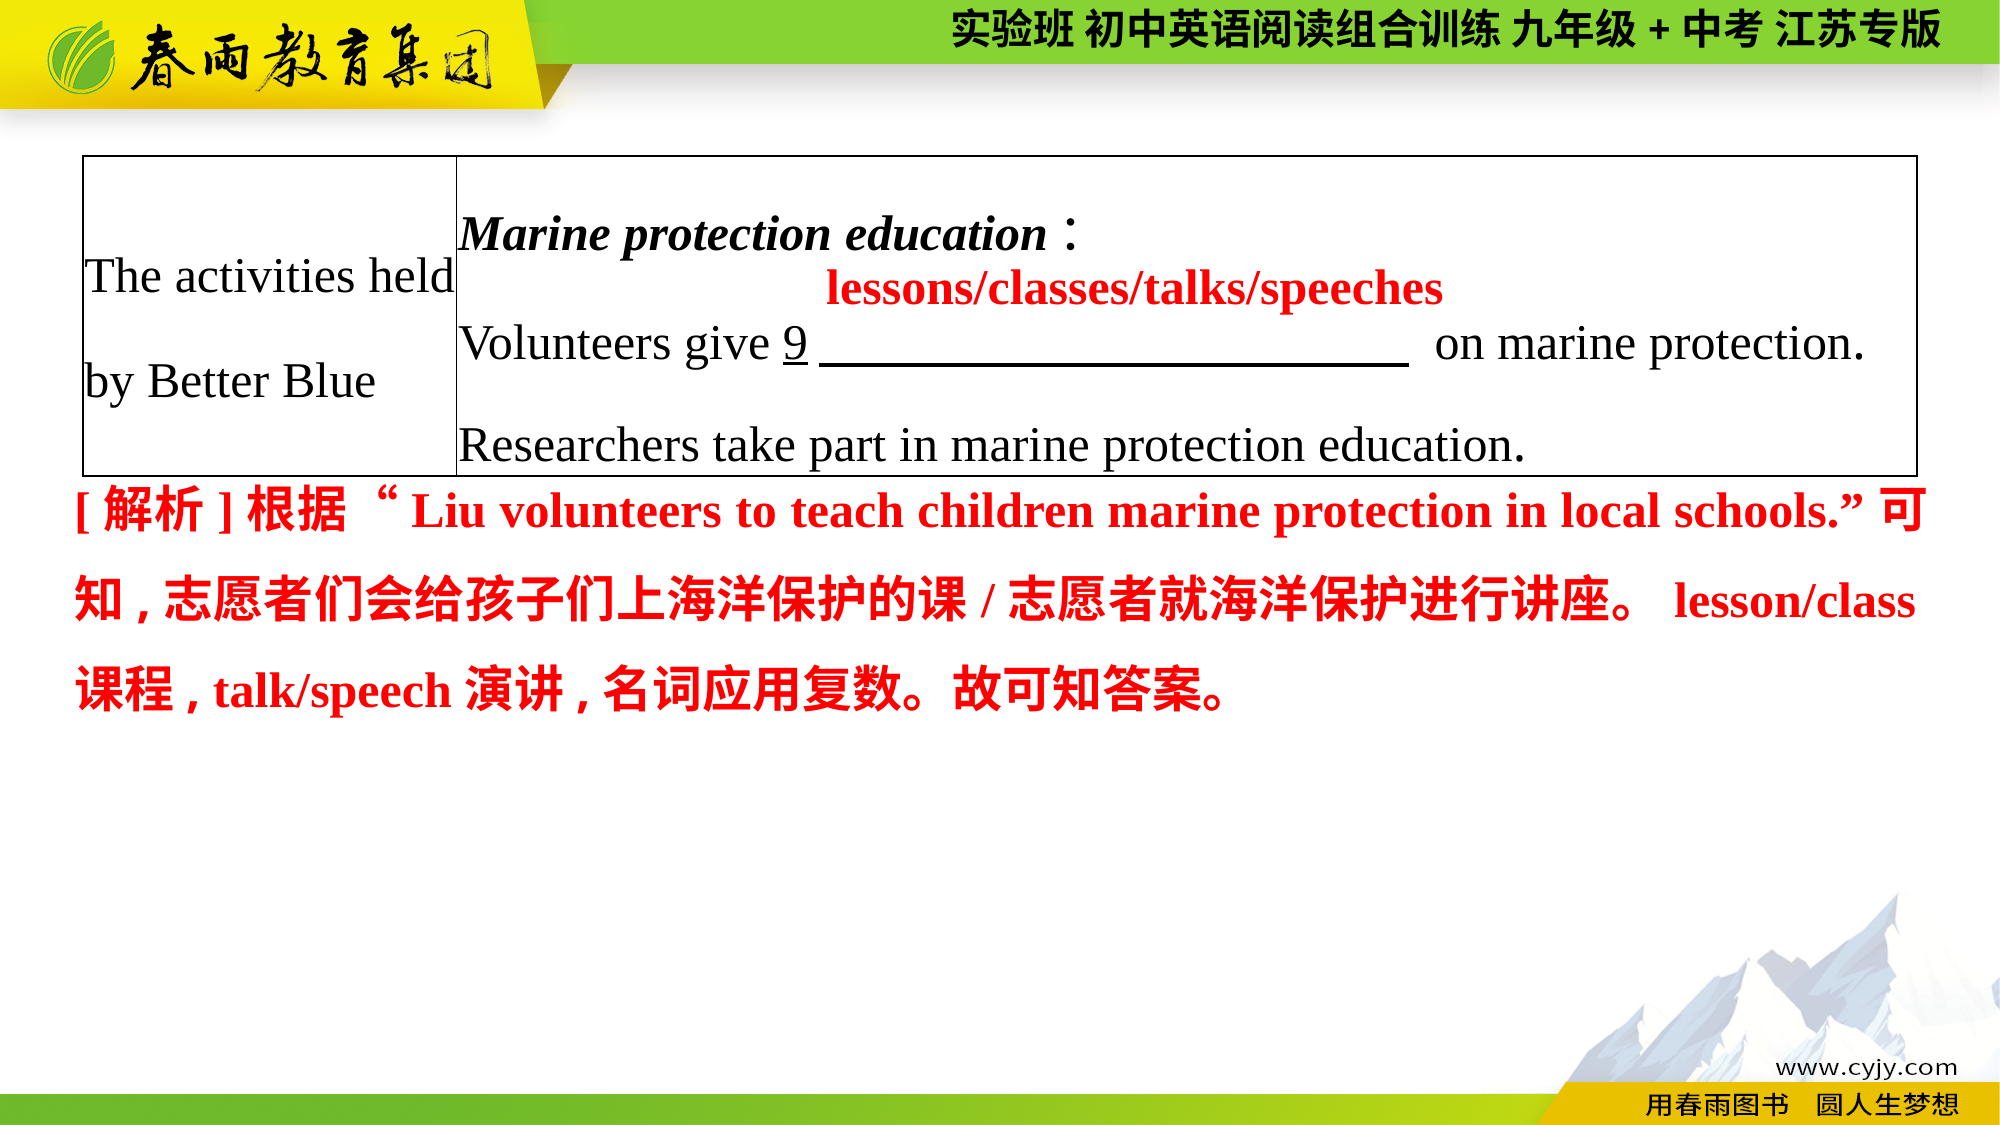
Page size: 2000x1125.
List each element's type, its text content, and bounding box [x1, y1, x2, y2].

text_box lessons/classes/talks/speeches [811, 247, 1460, 323]
list [解析]根据“Liu volunteers to teach children marine protection in local schools.”可知,志愿者们会给孩子们上海洋保护的课/志愿者就海洋保护进行讲座。lesson/class课程, talk/speech演讲,名词应用复数。故可知答案。 [59, 439, 1944, 728]
picture [0, 0, 2000, 1125]
table_header The activities held by Better Blue [84, 157, 456, 439]
table_header Marine protection education： Volunteers give 9 on marine protection. Researchers take part in marine protection education. [457, 157, 1916, 439]
